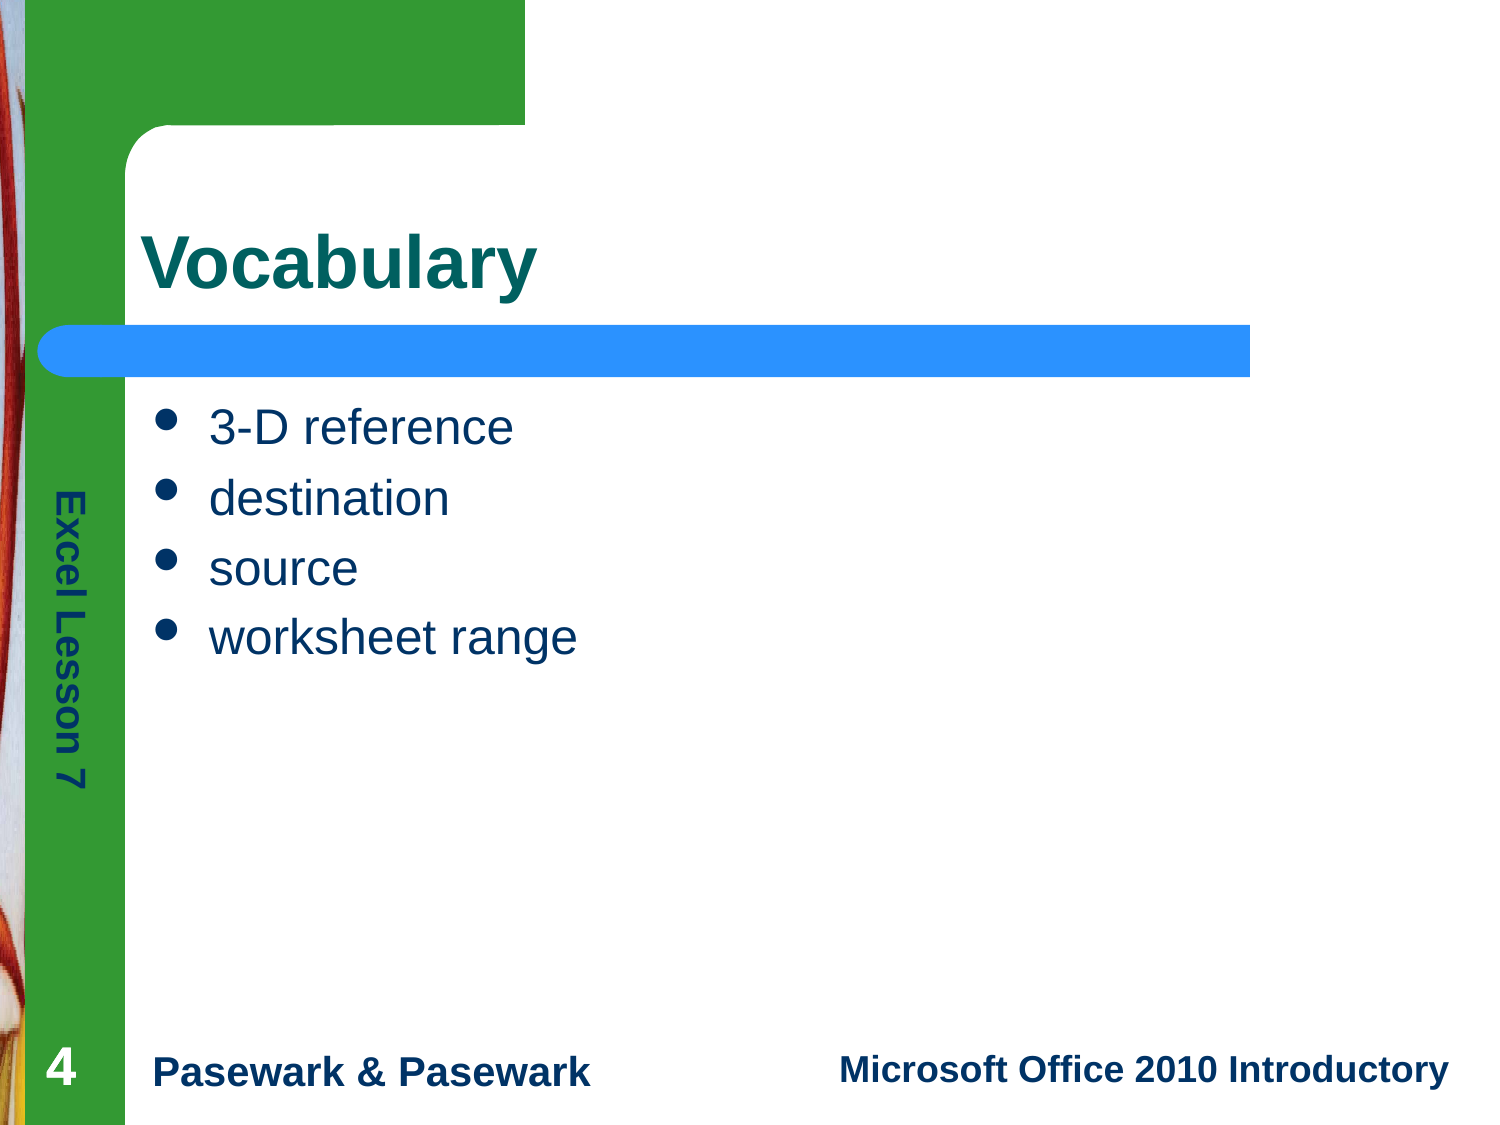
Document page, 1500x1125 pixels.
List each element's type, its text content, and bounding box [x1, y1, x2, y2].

list 3-D reference destination source worksheet range [137, 387, 763, 1026]
text_box 4 [13, 1023, 111, 1105]
title Vocabulary [124, 124, 1426, 313]
picture [0, 0, 25, 1125]
